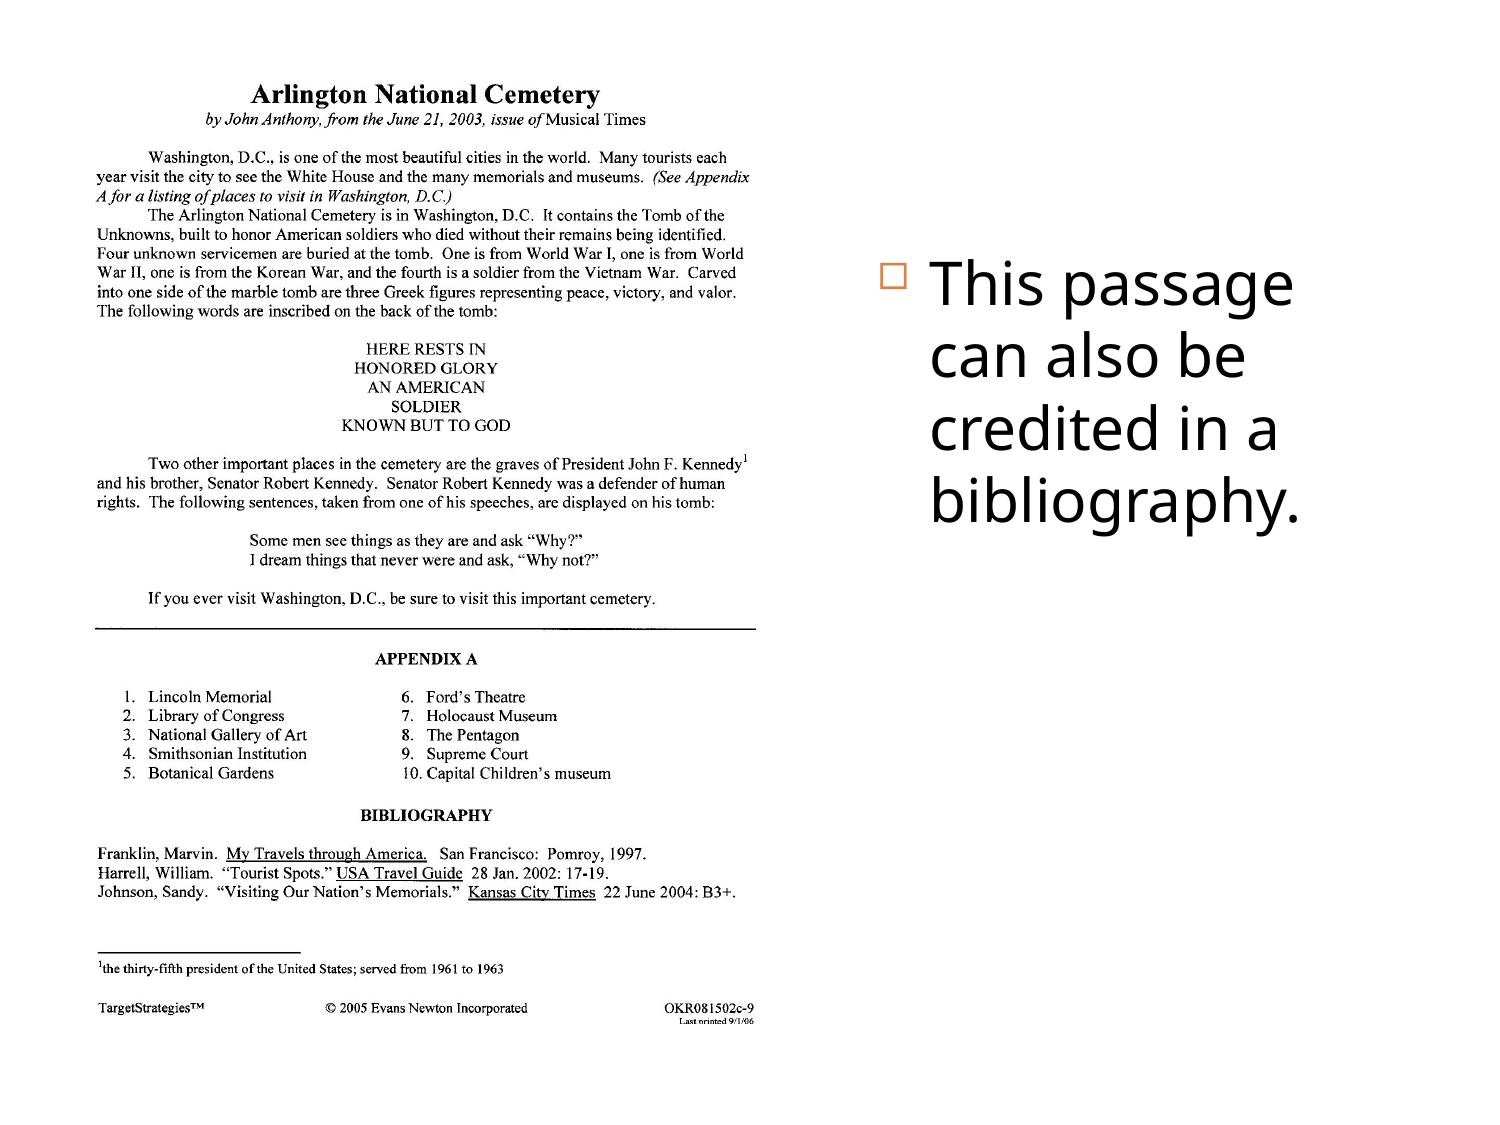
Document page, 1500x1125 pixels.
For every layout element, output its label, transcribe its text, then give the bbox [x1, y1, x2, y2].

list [87, 74, 770, 1024]
list This passage can also be credited in a bibliography. [862, 237, 1350, 1011]
